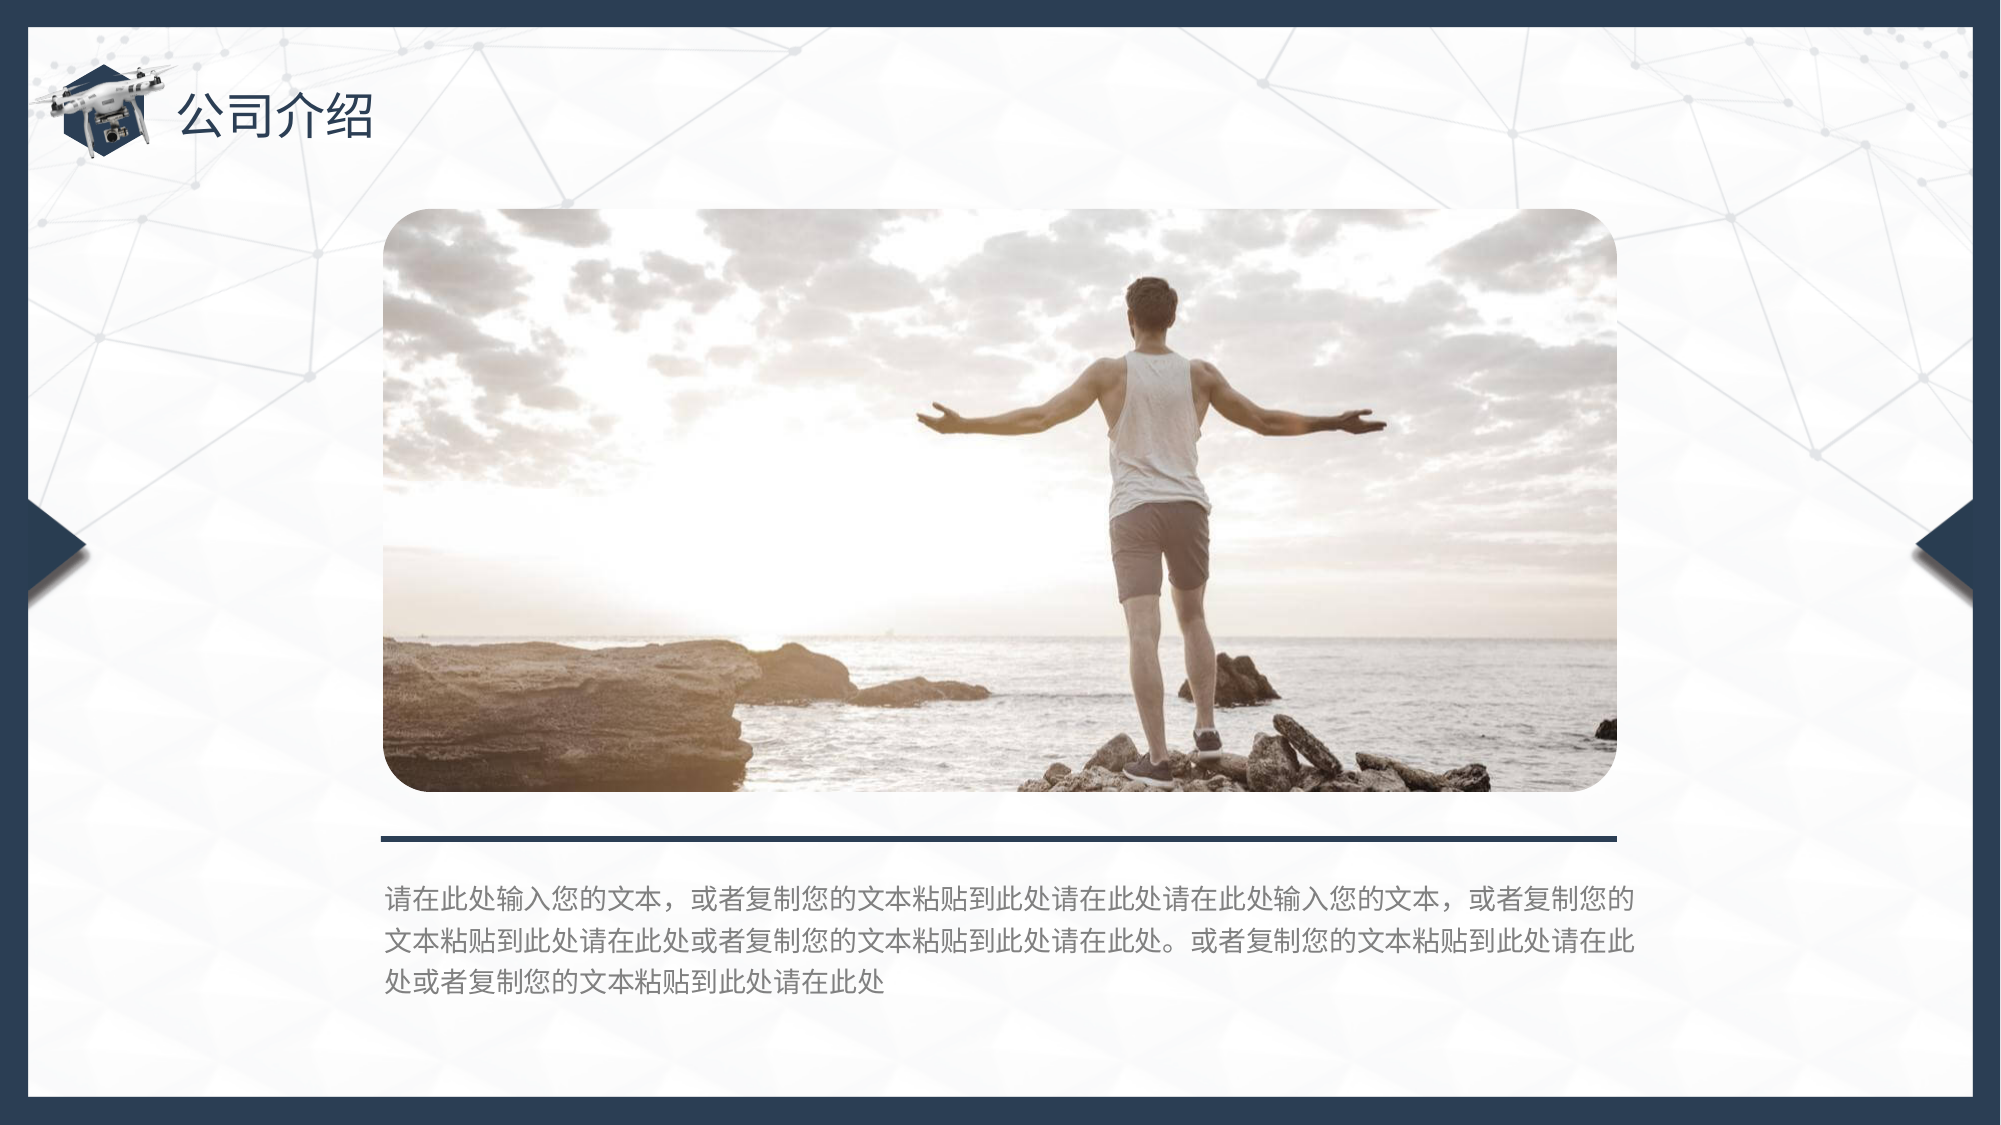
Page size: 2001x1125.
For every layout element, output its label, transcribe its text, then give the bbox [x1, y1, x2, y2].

text_box 请在此处输入您的文本，或者复制您的文本粘贴到此处请在此处请在此处输入您的文本，或者复制您的文本粘贴到此处请在此处或者复制您的文本粘贴到此处请在此处。或者复制您的文本粘贴到此处请在此处或者复制您的文本粘贴到此处请在此处 [369, 865, 1667, 1006]
text_box 公司介绍 [179, 77, 442, 153]
text_box [381, 207, 1618, 794]
picture [0, 0, 2001, 1125]
